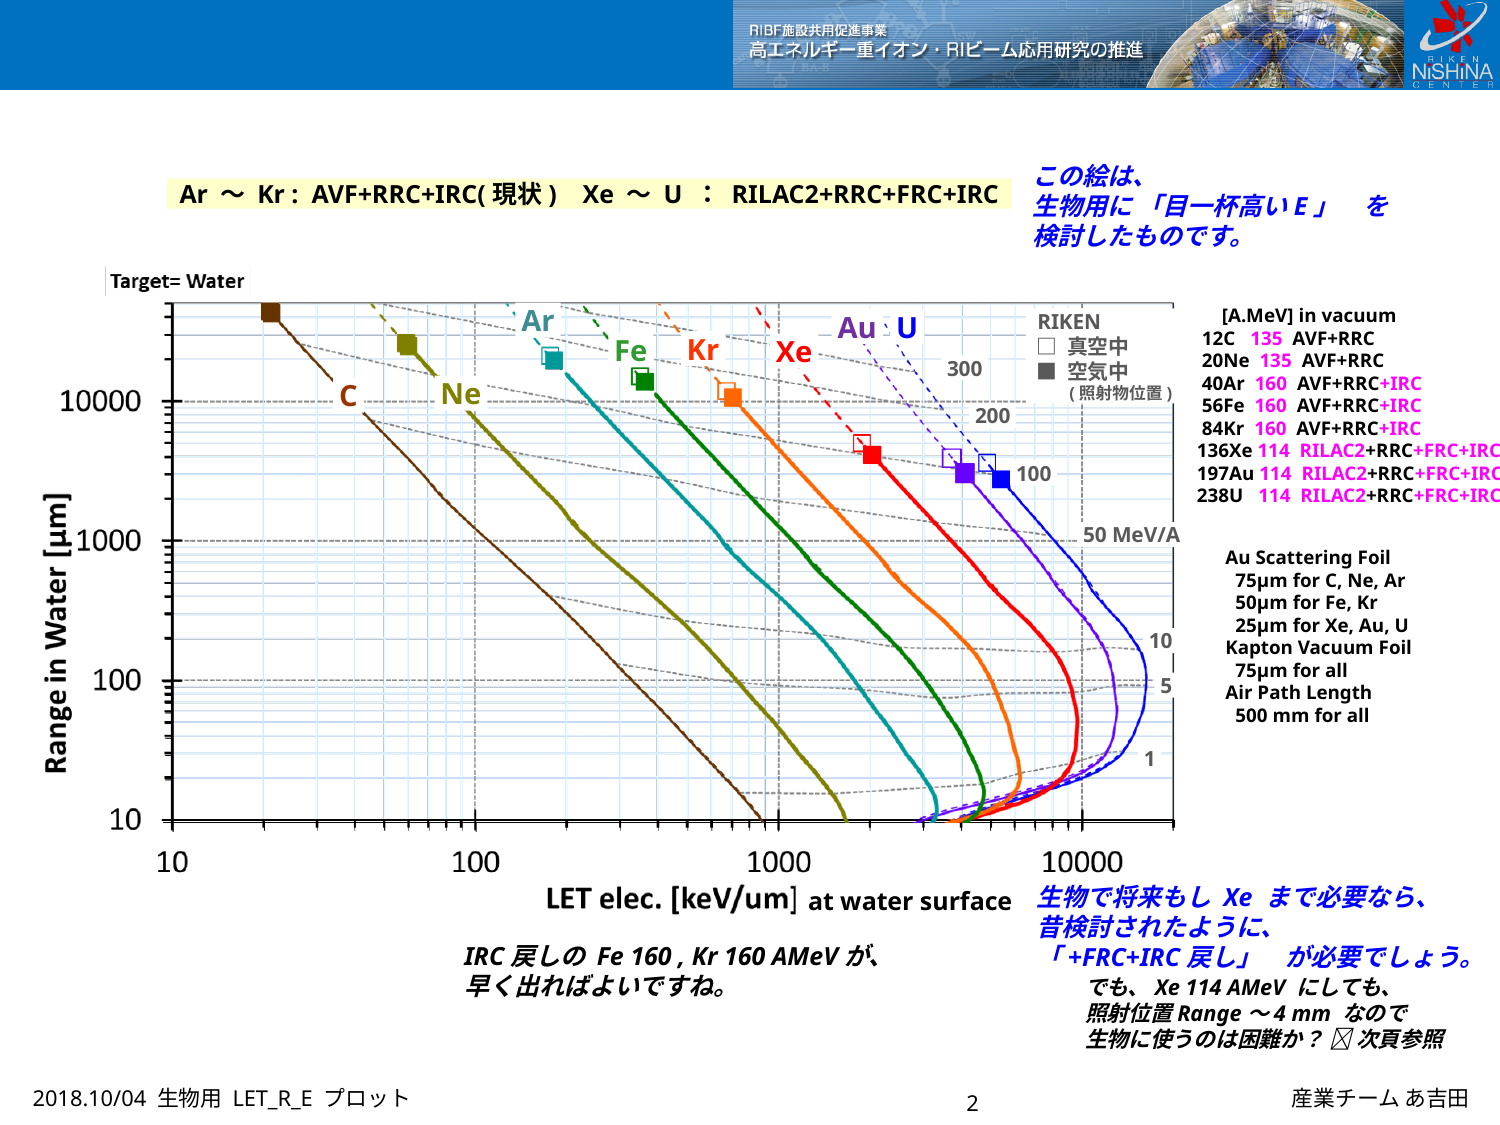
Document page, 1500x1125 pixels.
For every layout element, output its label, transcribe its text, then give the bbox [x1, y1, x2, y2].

text_box この絵は、 生物用に 「目一杯高いE」 を 検討したものです。 [1026, 160, 1395, 251]
text_box でも、Xe 114 AMeV にしても、 照射位置Range～4 mm なので 生物に使うのは困難か？  次頁参照 [1079, 973, 1450, 1053]
text_box IRC戻しの Fe 160 , Kr 160 AMeVが、 早く出ればよいですね。 [458, 940, 901, 1001]
text_box [A.MeV] in vacuum 12C 135 AVF+RRC 20Ne 135 AVF+RRC 40Ar 160 AVF+RRC+IRC 56Fe 160 AVF+RRC+IRC 84Kr 160 AVF+RRC+IRC 136Xe 114 RILAC2+RRC+FRC+IRC 197Au 114 RILAC2+RRC+FRC+IRC 238U 114 RILAC2+RRC+FRC+IRC [1198, 304, 1500, 507]
text_box Au Scattering Foil 75μm for C, Ne, Ar 50μm for Fe, Kr 25μm for Xe, Au, U Kapton Vacuum Foil 75μm for all Air Path Length 500 mm for all [1219, 545, 1418, 726]
text_box 生物で将来もし Xe まで必要なら、 昔検討されたように、 「+FRC+IRC戻し」 が必要でしょう。 [1030, 881, 1491, 972]
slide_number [17, 1081, 621, 1114]
picture [25, 266, 1195, 921]
text_box Ar ～ Kr : AVF+RRC+IRC(現状) Xe ～ U ： RILAC2+RRC+FRC+IRC [167, 178, 1012, 209]
picture [1413, 0, 1493, 88]
slide_number 2 [643, 1081, 994, 1114]
footer 産業チーム あ吉田 [1009, 1081, 1486, 1114]
picture [733, 0, 1404, 88]
